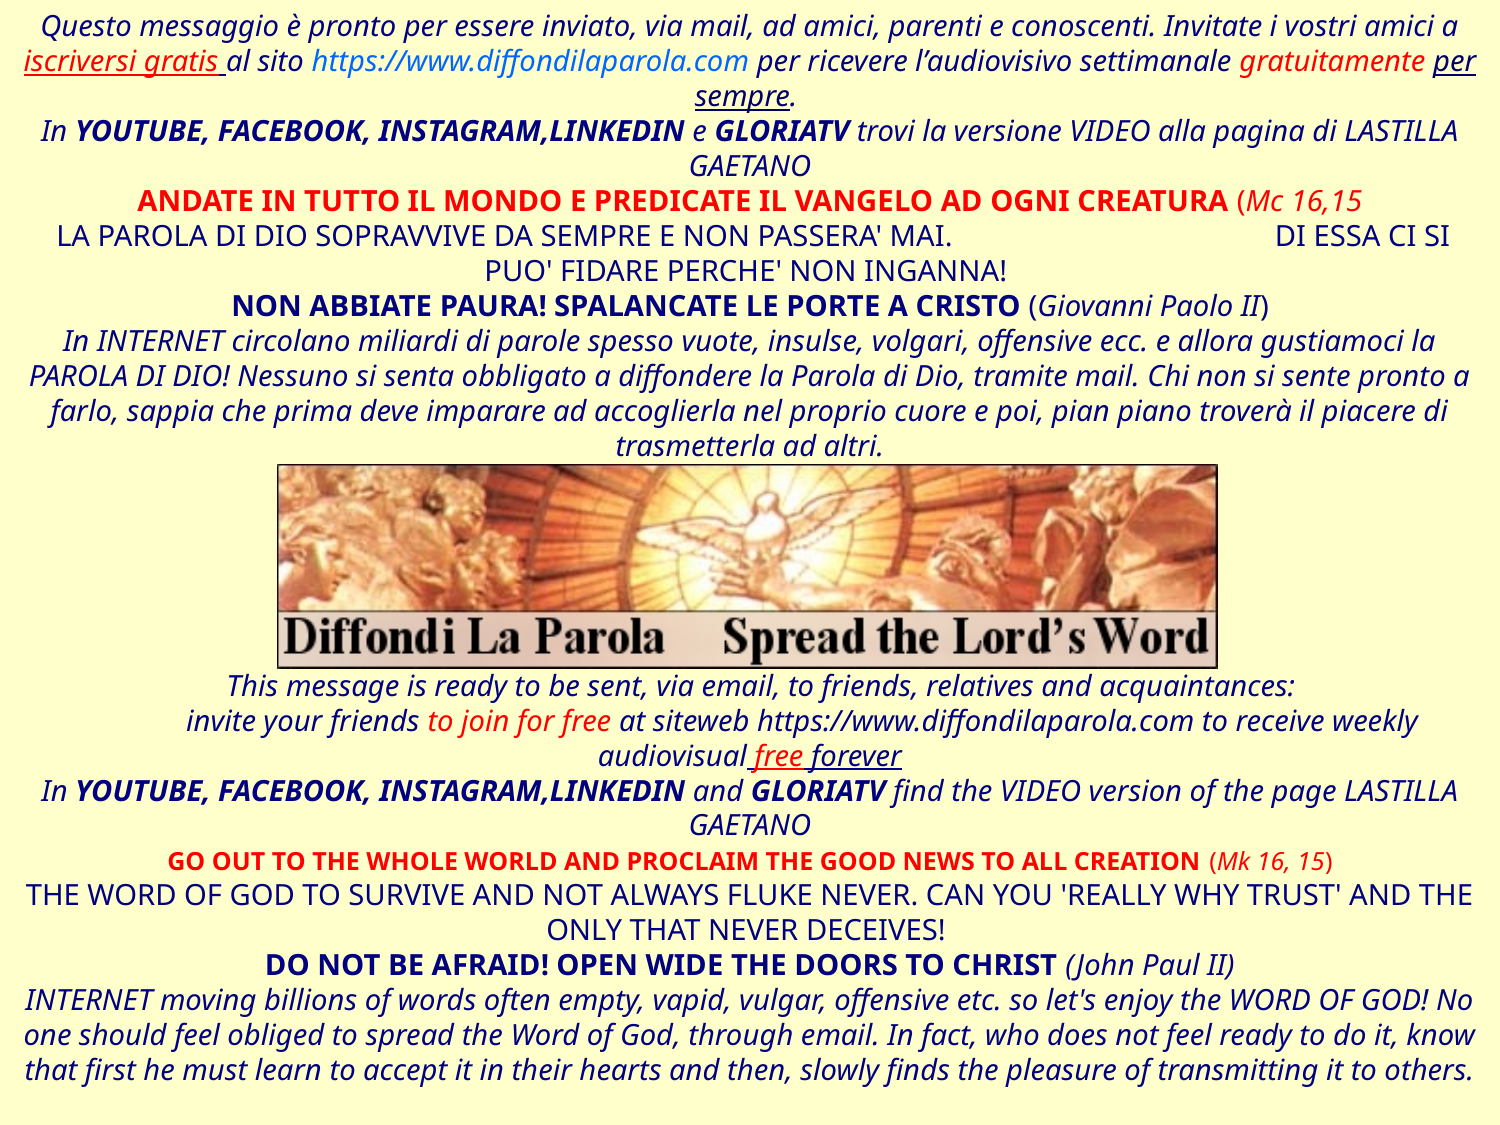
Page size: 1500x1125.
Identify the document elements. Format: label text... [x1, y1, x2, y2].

picture [277, 464, 1218, 669]
text_box Questo messaggio è pronto per essere inviato, via mail, ad amici, parenti e conoscenti. Invitate i vostri amici a iscriversi gratis al sito https://www.diffondilaparola.com per ricevere l’audiovisivo settimanale gratuitamente per sempre. In YOUTUBE, FACEBOOK, INSTAGRAM,LINKEDIN e GLORIATV trovi la versione VIDEO alla pagina di LASTILLA GAETANO ANDATE IN TUTTO IL MONDO E PREDICATE IL VANGELO AD OGNI CREATURA (Mc 16,15 LA PAROLA DI DIO SOPRAVVIVE DA SEMPRE E NON PASSERA' MAI. DI ESSA CI SI PUO' FIDARE PERCHE' NON INGANNA! NON ABBIATE PAURA! SPALANCATE LE PORTE A CRISTO (Giovanni Paolo II) In INTERNET circolano miliardi di parole spesso vuote, insulse, volgari, offensive ecc. e allora gustiamoci la PAROLA DI DIO! Nessuno si senta obbligato a diffondere la Parola di Dio, tramite mail. Chi non si sente pronto a farlo, sappia che prima deve imparare ad accoglierla nel proprio cuore e poi, pian piano troverà il piacere di trasmetterla ad altri. This message is ready to be sent, via email, to friends, relatives and acquaintances: invite your friends to join for free at siteweb https://www.diffondilaparola.com to receive weekly audiovisual free forever In YOUTUBE, FACEBOOK, INSTAGRAM,LINKEDIN and GLORIATV find the VIDEO version of the page LASTILLA GAETANO GO OUT TO THE WHOLE WORLD AND PROCLAIM THE GOOD NEWS TO ALL CREATION (Mk 16, 15) THE WORD OF GOD TO SURVIVE AND NOT ALWAYS FLUKE NEVER. CAN YOU 'REALLY WHY TRUST' AND THE ONLY THAT NEVER DECEIVES! DO NOT BE AFRAID! OPEN WIDE THE DOORS TO CHRIST (John Paul II) INTERNET moving billions of words often empty, vapid, vulgar, offensive etc. so let's enjoy the WORD OF GOD! No one should feel obliged to spread the Word of God, through email. In fact, who does not feel ready to do it, know that first he must learn to accept it in their hearts and then, slowly finds the pleasure of transmitting it to others. [0, 0, 1500, 1095]
